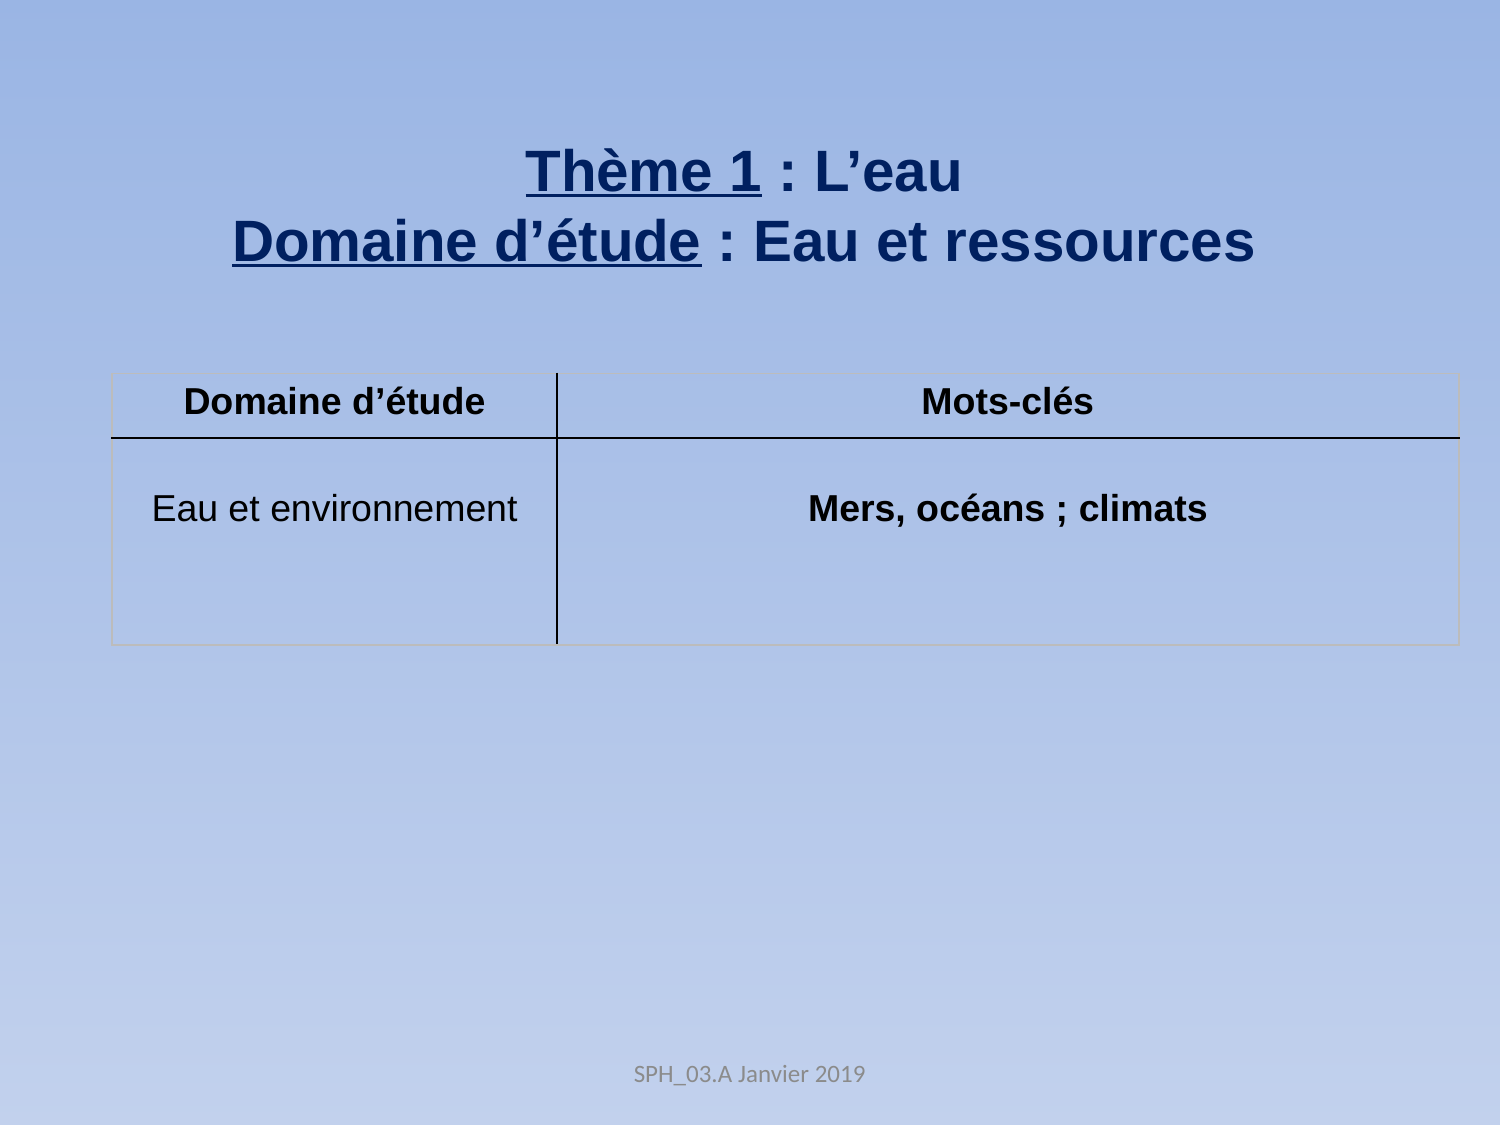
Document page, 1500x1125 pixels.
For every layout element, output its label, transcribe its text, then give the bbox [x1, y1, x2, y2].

table_cell Mers, océans ; climats [558, 439, 1458, 644]
footer SPH_03.A Janvier 2019 [512, 1042, 988, 1103]
table_header Domaine d’étude [113, 374, 556, 437]
text_box Thème 1 : L’eau Domaine d’étude : Eau et ressources [106, 125, 1383, 281]
table_cell Eau et environnement [113, 439, 556, 644]
table_header Mots-clés [558, 374, 1458, 437]
